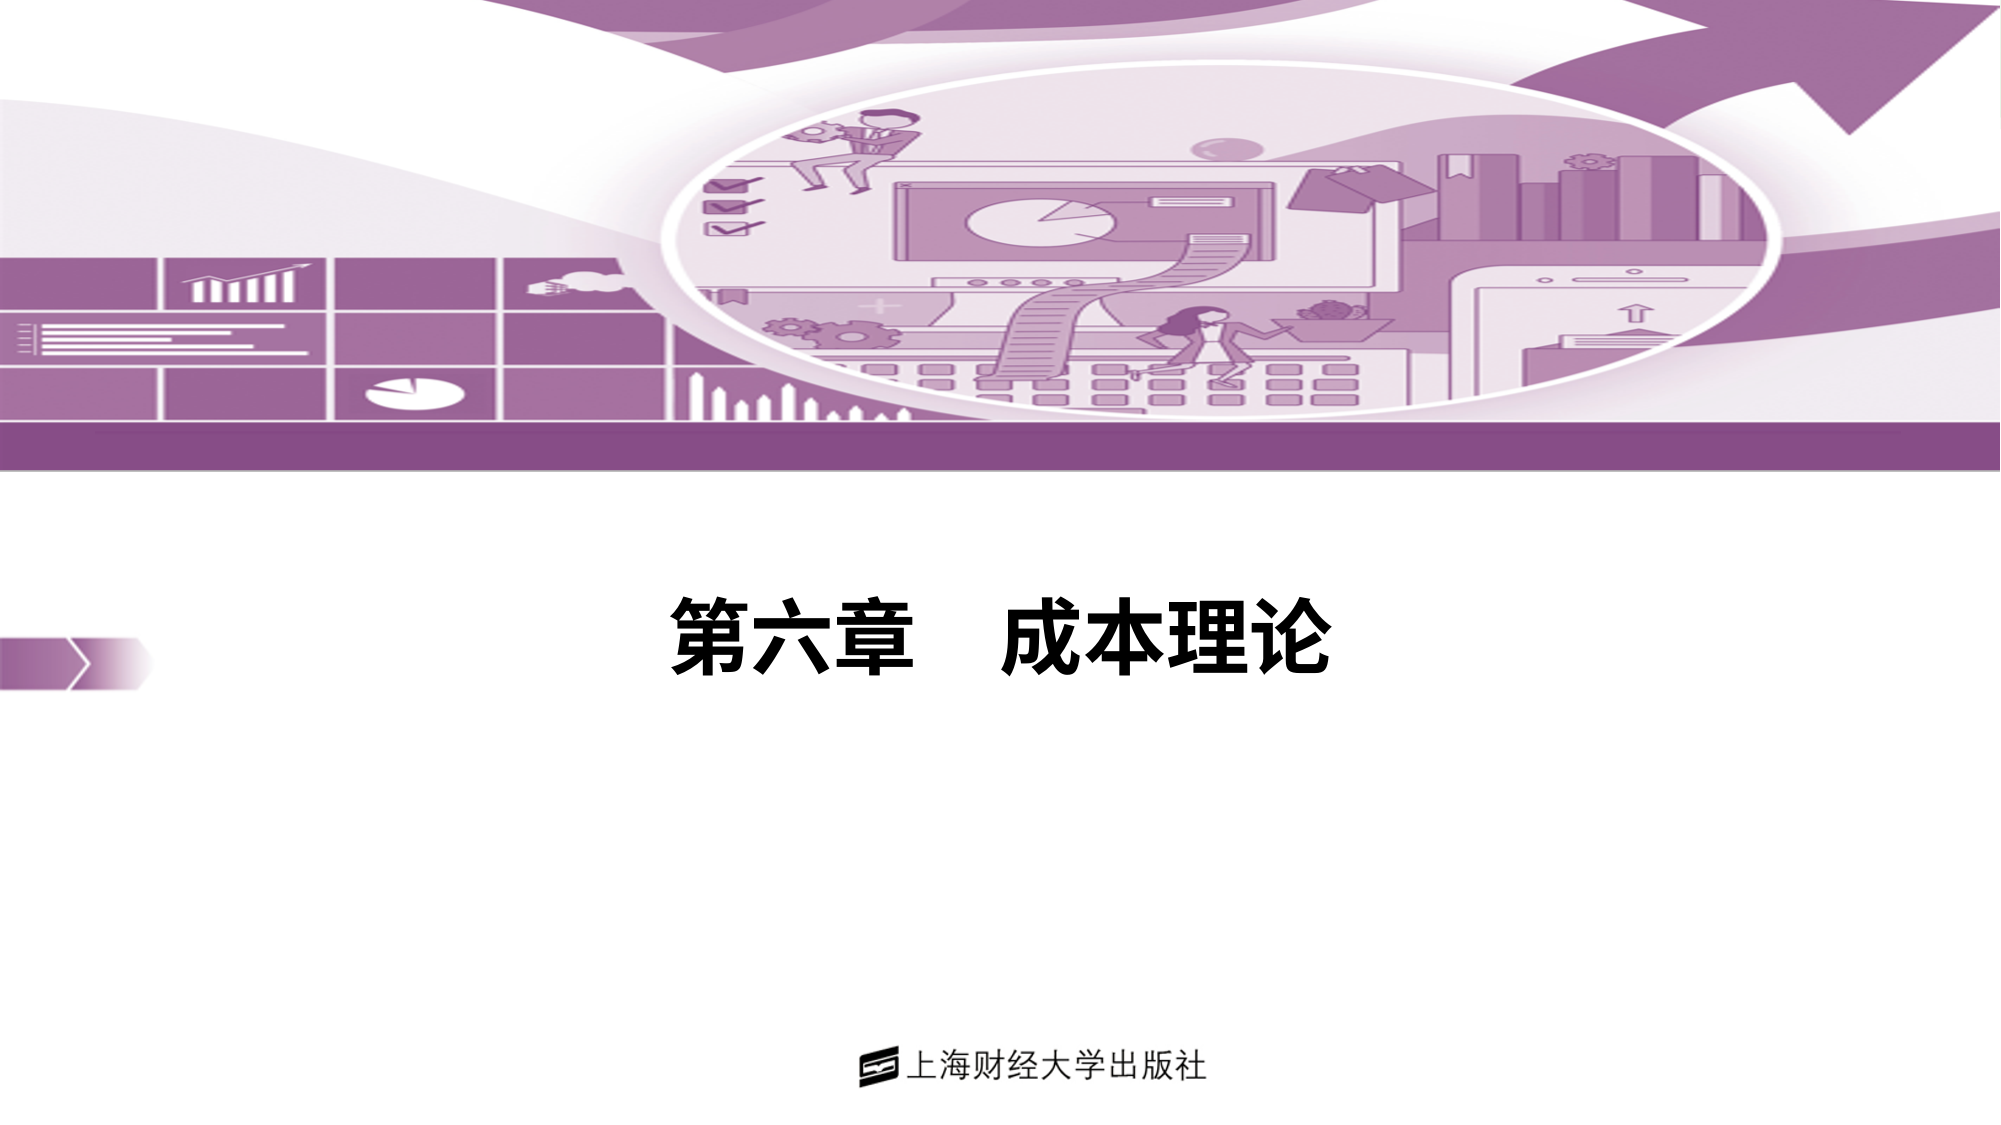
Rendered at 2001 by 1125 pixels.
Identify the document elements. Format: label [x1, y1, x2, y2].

list [0, 0, 2000, 1125]
